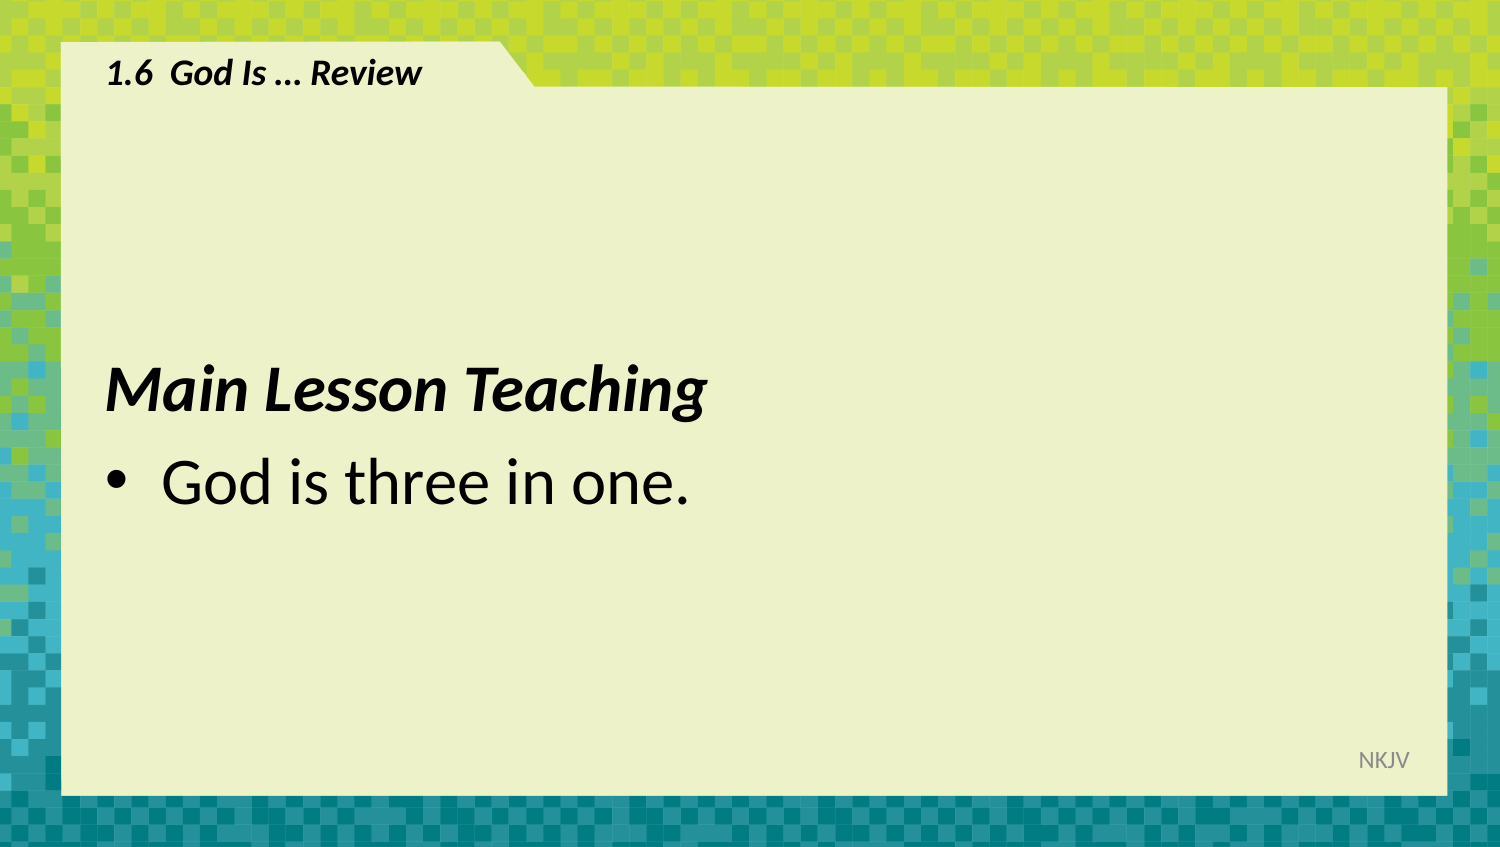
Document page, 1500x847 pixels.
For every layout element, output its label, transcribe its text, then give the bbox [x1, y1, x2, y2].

footer NKJV [950, 736, 1425, 782]
picture [0, 0, 1500, 847]
title 1.6 God Is … Review [89, 33, 1420, 108]
list Main Lesson Teaching God is three in one. [89, 141, 1403, 722]
